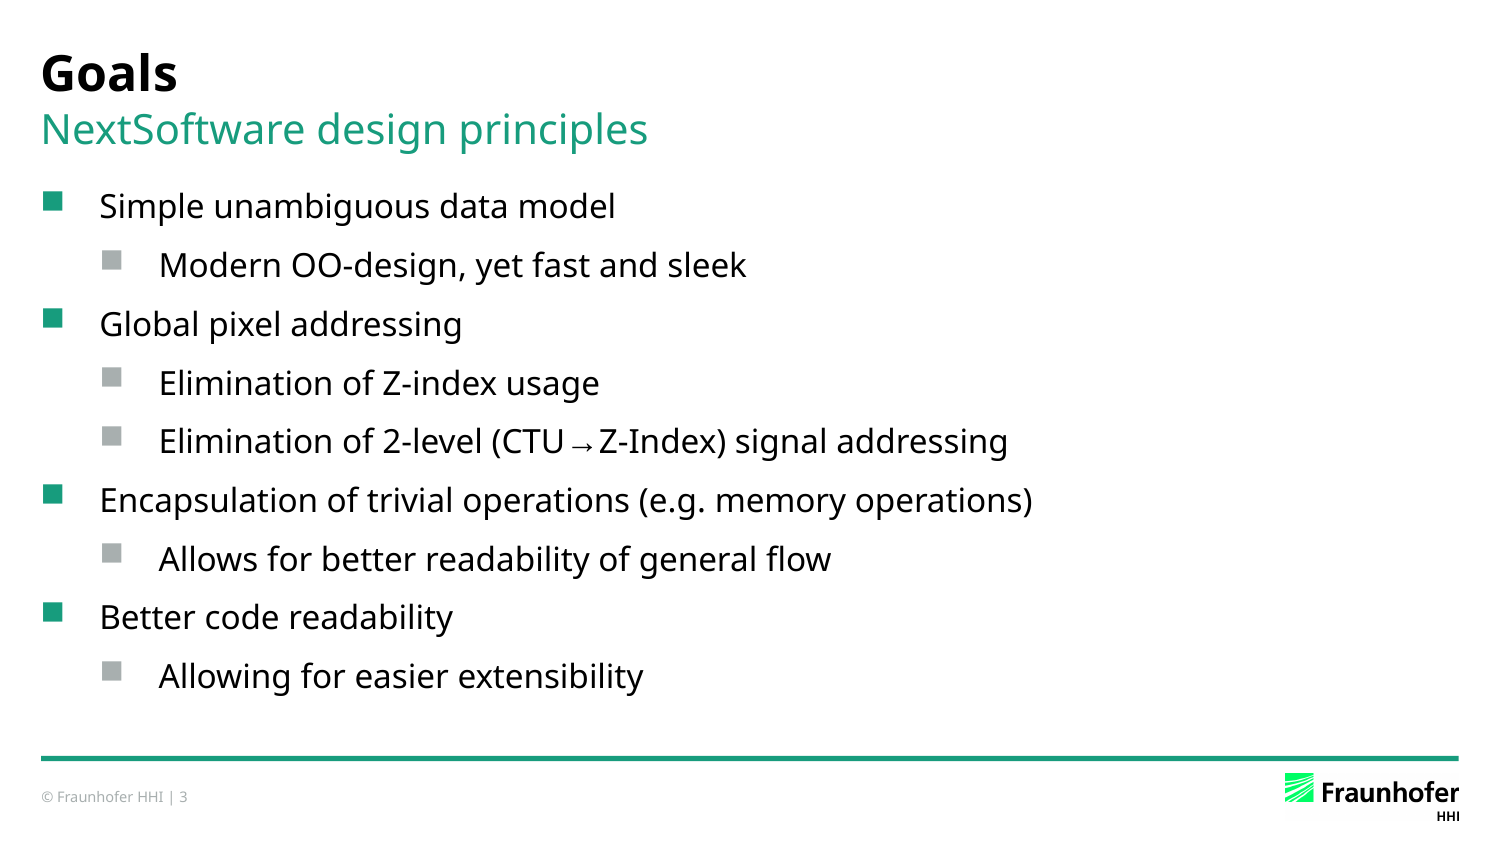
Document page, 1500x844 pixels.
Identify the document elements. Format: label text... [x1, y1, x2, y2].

list Simple unambiguous data model Modern OO-design, yet fast and sleek Global pixel addressing Elimination of Z-index usage Elimination of 2-level (CTU→Z-Index) signal addressing Encapsulation of trivial operations (e.g. memory operations) Allows for better readability of general flow Better code readability Allowing for easier extensibility [40, 185, 1458, 741]
picture [1285, 773, 1459, 821]
list NextSoftware design principles [40, 102, 1458, 164]
title Goals [40, 41, 1458, 102]
